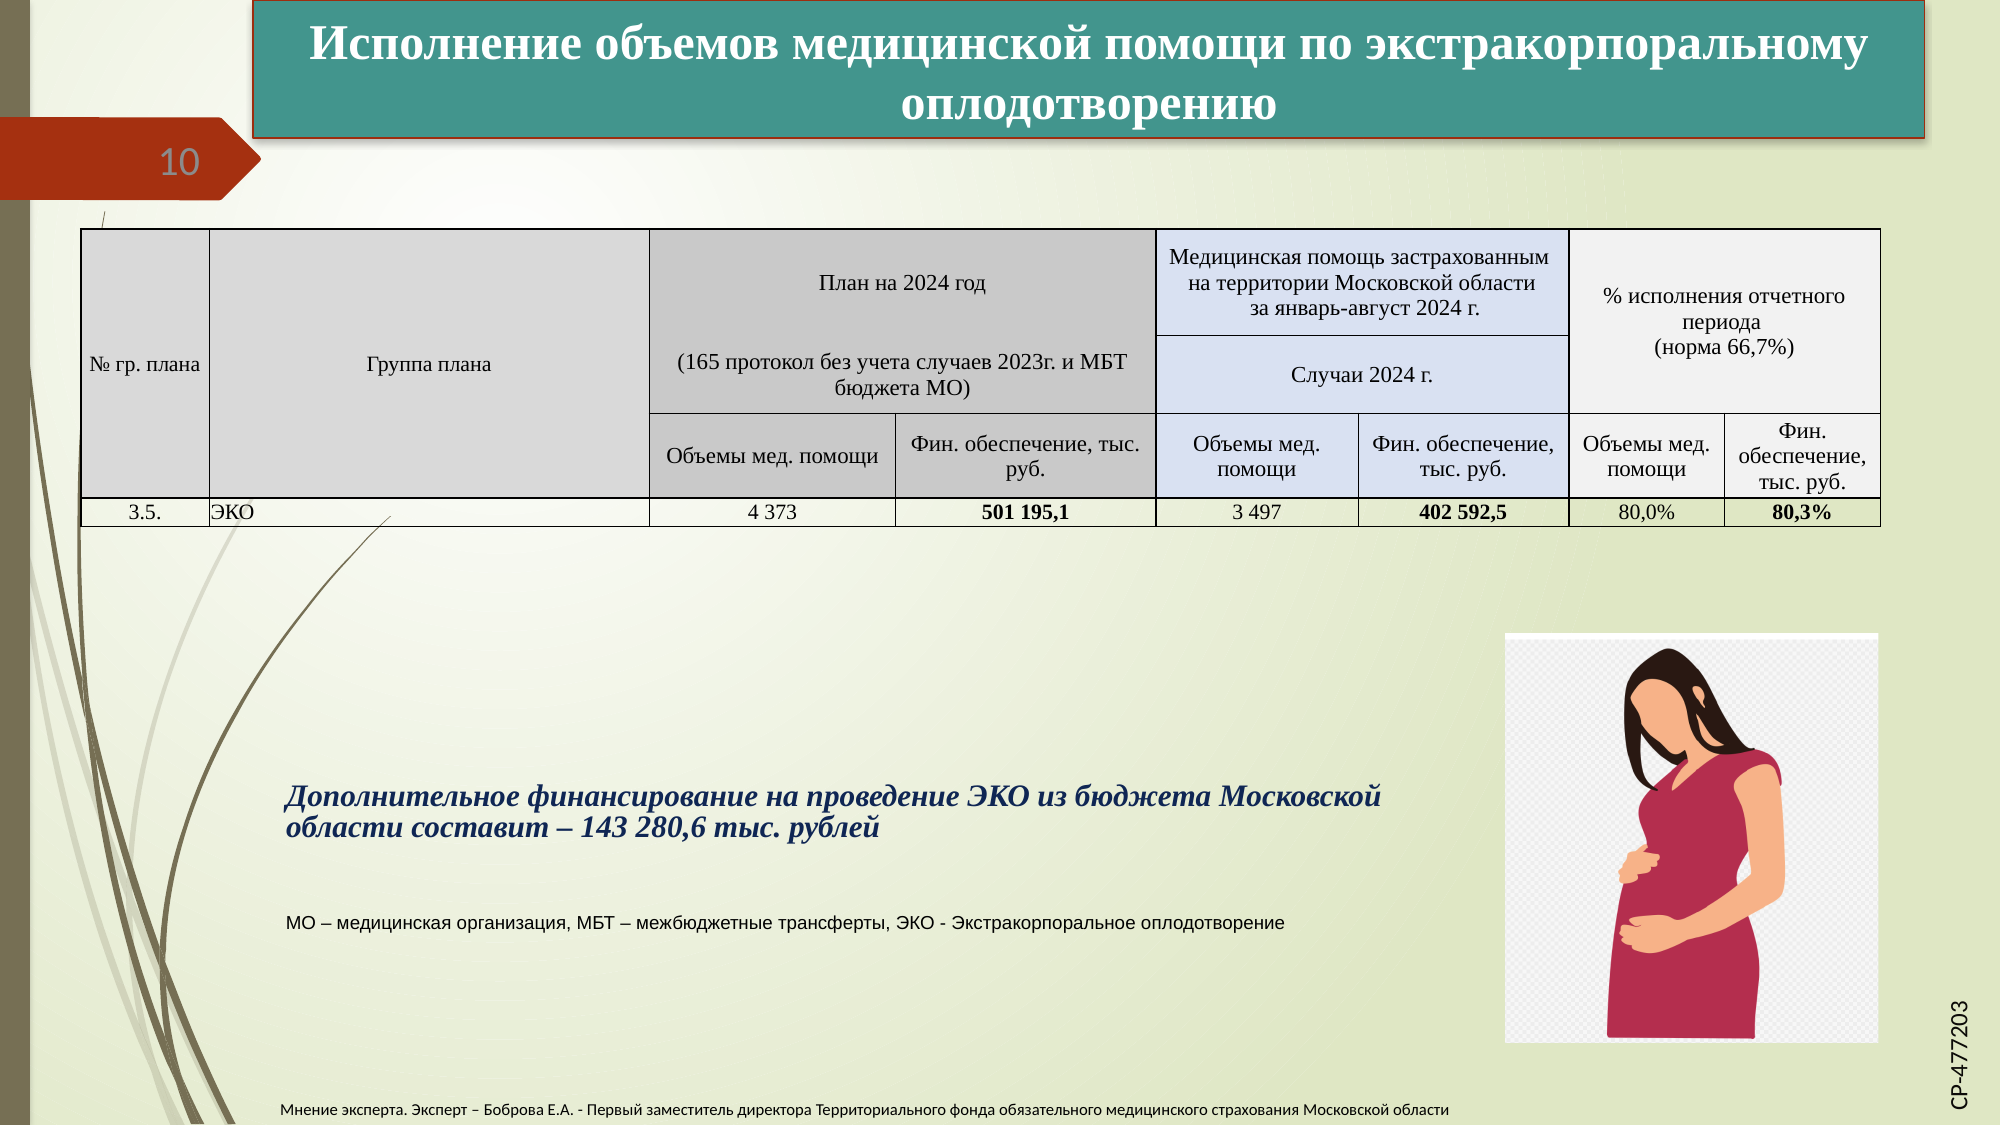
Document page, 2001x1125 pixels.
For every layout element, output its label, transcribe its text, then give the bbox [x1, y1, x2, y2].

table_cell 402 592,5 [1359, 499, 1568, 526]
table_header % исполнения отчетного периода (норма 66,7%) [1570, 230, 1880, 413]
table_cell Фин. обеспечение, тыс. руб. [1725, 414, 1880, 497]
table_cell ЭКО [210, 499, 649, 526]
table_cell 4 373 [650, 499, 895, 526]
table_header Группа плана [210, 230, 649, 497]
table_header Медицинская помощь застрахованным на территории Московской области за январь-август 2024 г. [1157, 230, 1568, 335]
text_box Исполнение объемов медицинской помощи по экстракорпоральному оплодотворению [252, 0, 1925, 139]
table_cell Случаи 2024 г. [1157, 336, 1568, 413]
table_cell Объемы мед. помощи [1157, 414, 1358, 497]
text_box Мнение эксперта. Эксперт – Боброва Е.А. - Первый заместитель директора Территориального фонда обязательного медицинского страхования Московской области [265, 1091, 1641, 1125]
table_cell Объемы мед. помощи [1570, 414, 1724, 497]
picture [1504, 632, 1879, 1043]
table_header План на 2024 год [650, 230, 1155, 335]
table_cell Объемы мед. помощи [650, 414, 895, 497]
text_box МО – медицинская организация, МБТ – межбюджетные трансферты, ЭКО - Экстракорпоральное оплодотворение [271, 903, 1399, 941]
table_cell 501 195,1 [896, 499, 1155, 526]
table_cell Фин. обеспечение, тыс. руб. [896, 414, 1155, 497]
text_box Дополнительное финансирование на проведение ЭКО из бюджета Московской области составит – 143 280,6 тыс. рублей [271, 662, 1447, 964]
slide_number 10 [87, 129, 216, 190]
table_cell 80,0% [1570, 499, 1724, 526]
table_cell 80,3% [1725, 499, 1880, 526]
table_cell 3 497 [1157, 499, 1358, 526]
table_cell (165 протокол без учета случаев 2023г. и МБТ бюджета МО) [650, 335, 1155, 413]
table_cell 3.5. [82, 499, 209, 526]
text_box CP-477203 [1935, 899, 1980, 1125]
table_cell Фин. обеспечение, тыс. руб. [1359, 414, 1568, 497]
table_header № гр. плана [82, 230, 209, 497]
